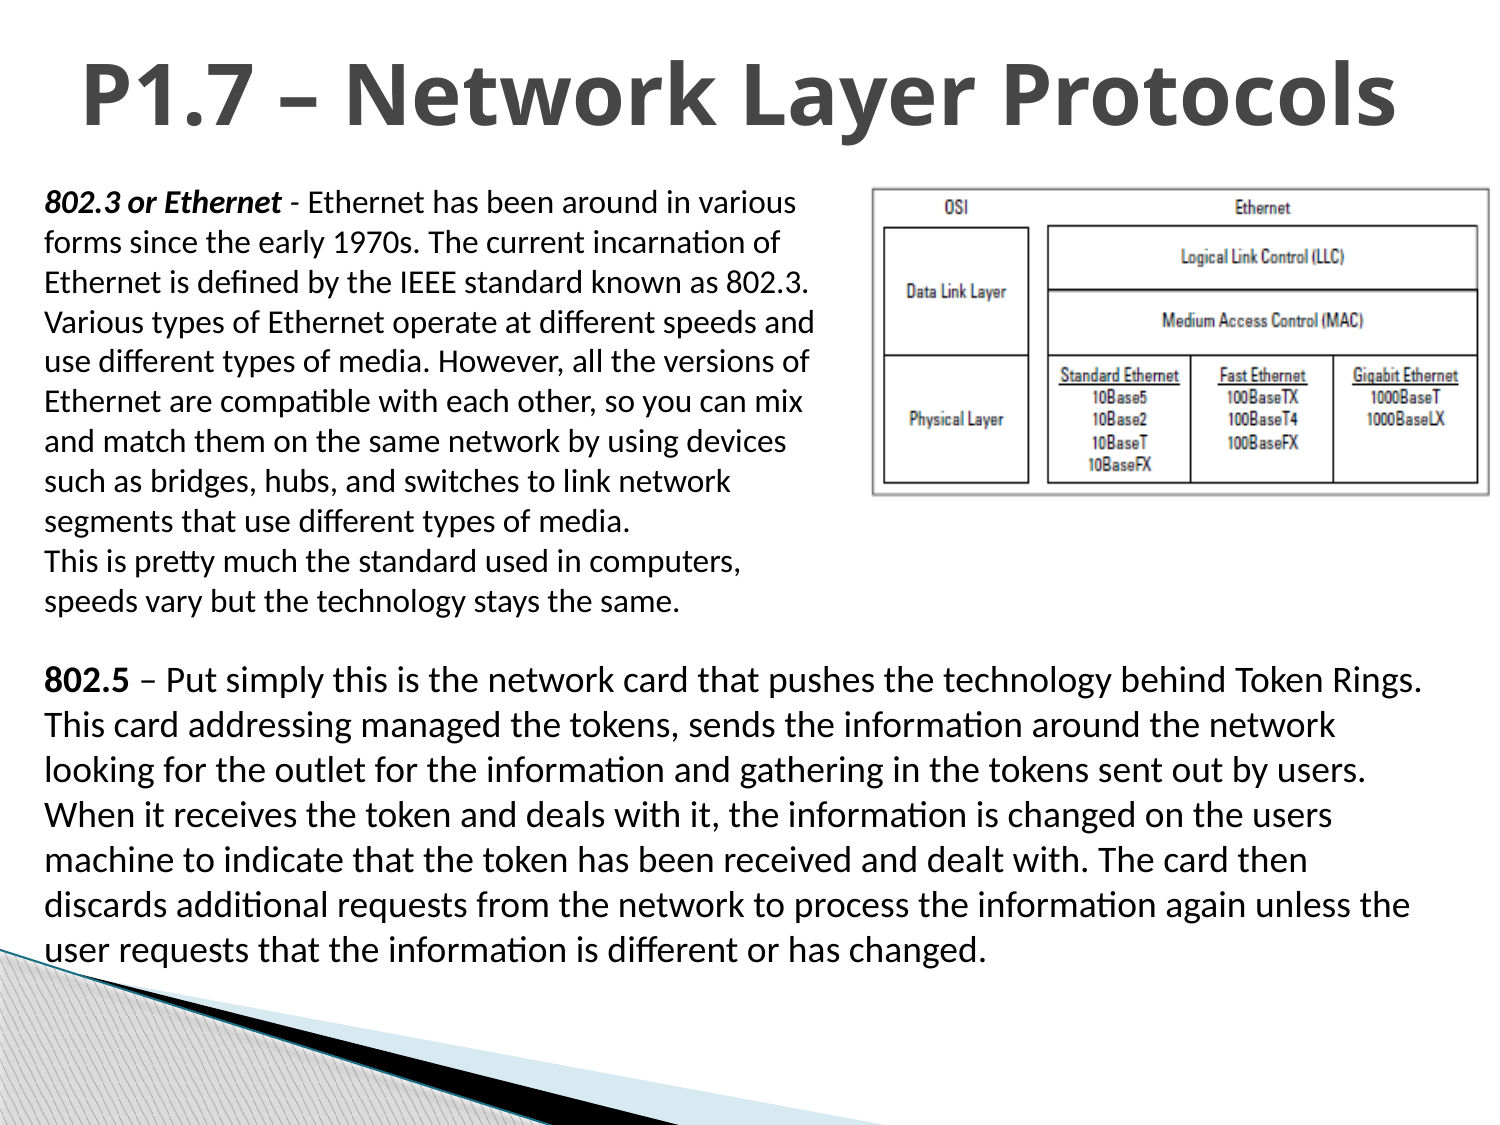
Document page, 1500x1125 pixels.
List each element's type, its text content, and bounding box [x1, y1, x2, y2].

text_box 802.3 or Ethernet - Ethernet has been around in various forms since the early 1970s. The current incarnation of Ethernet is defined by the IEEE standard known as 802.3. Various types of Ethernet operate at different speeds and use different types of media. However, all the versions of Ethernet are compatible with each other, so you can mix and match them on the same network by using devices such as bridges, hubs, and switches to link network segments that use different types of media. This is pretty much the standard used in computers, speeds vary but the technology stays the same. [29, 172, 845, 627]
title P1.7 – Network Layer Protocols [64, 21, 1415, 161]
text_box 802.5 – Put simply this is the network card that pushes the technology behind Token Rings. This card addressing managed the tokens, sends the information around the network looking for the outlet for the information and gathering in the tokens sent out by users. When it receives the token and deals with it, the information is changed on the users machine to indicate that the token has been received and dealt with. The card then discards additional requests from the network to process the information again unless the user requests that the information is different or has changed. [29, 647, 1447, 978]
picture [867, 172, 1500, 504]
